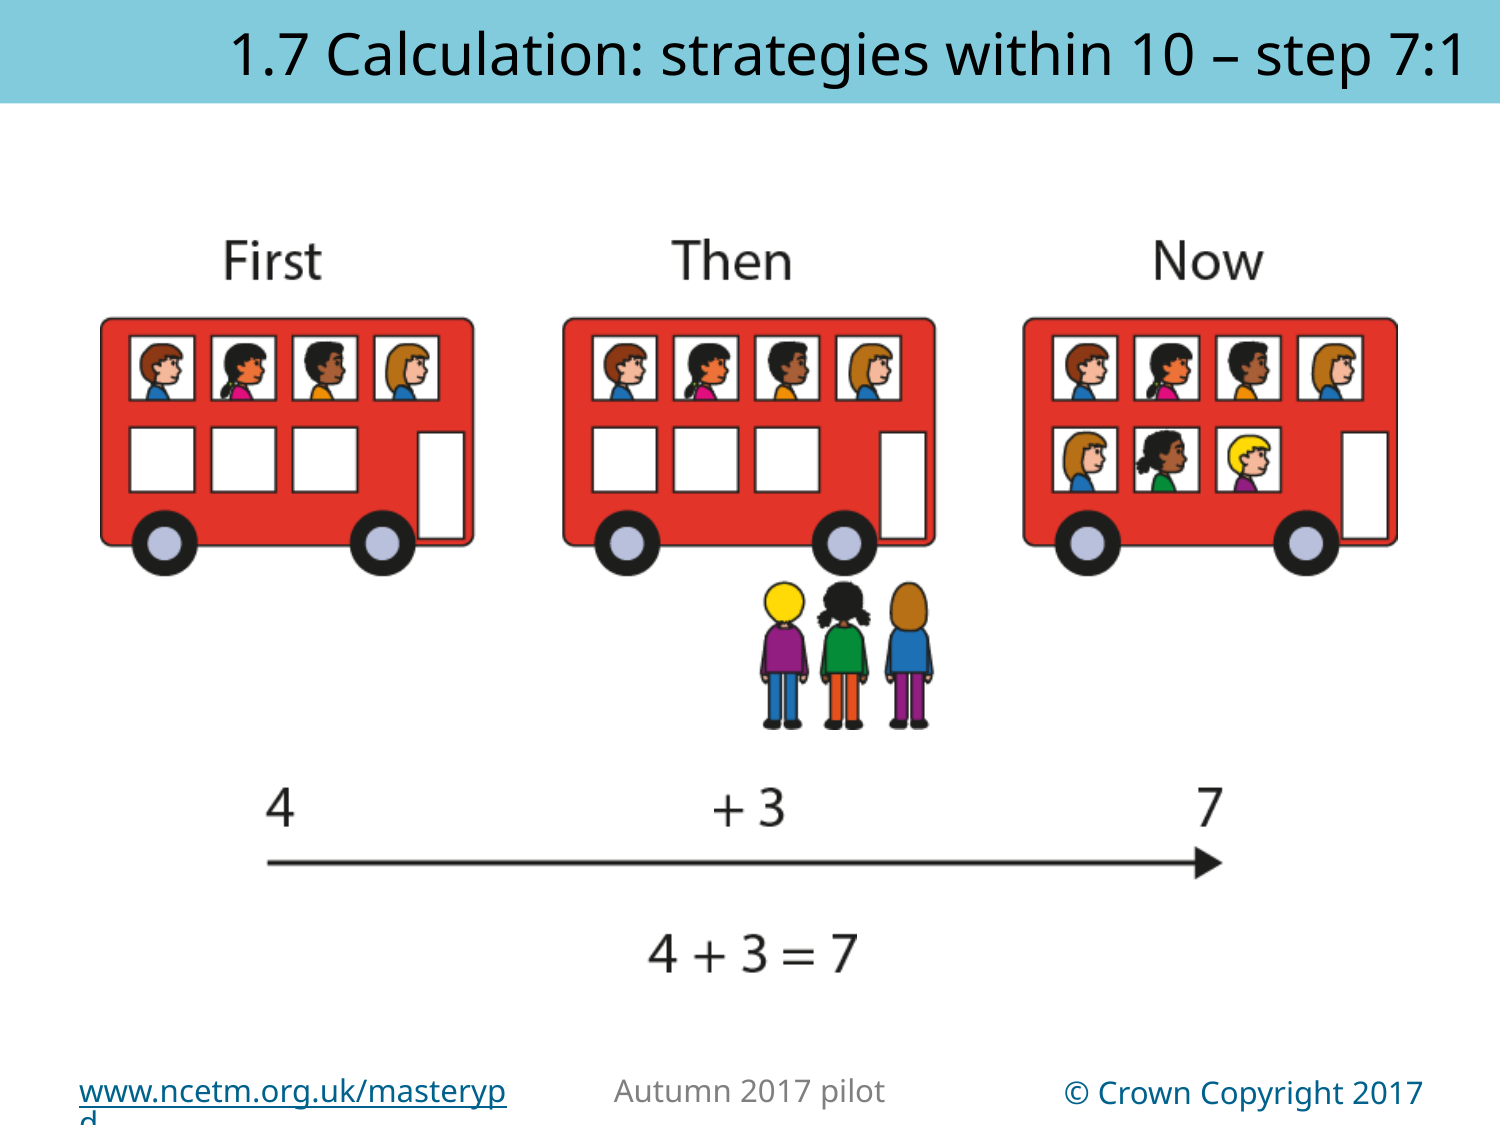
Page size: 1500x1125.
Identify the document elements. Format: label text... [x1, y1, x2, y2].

picture [100, 231, 479, 731]
list 1.7 Calculation: strategies within 10 – step 7:1 [0, 0, 1500, 104]
picture [560, 231, 940, 731]
picture [1021, 231, 1412, 731]
picture [643, 928, 857, 977]
picture [100, 774, 1400, 894]
